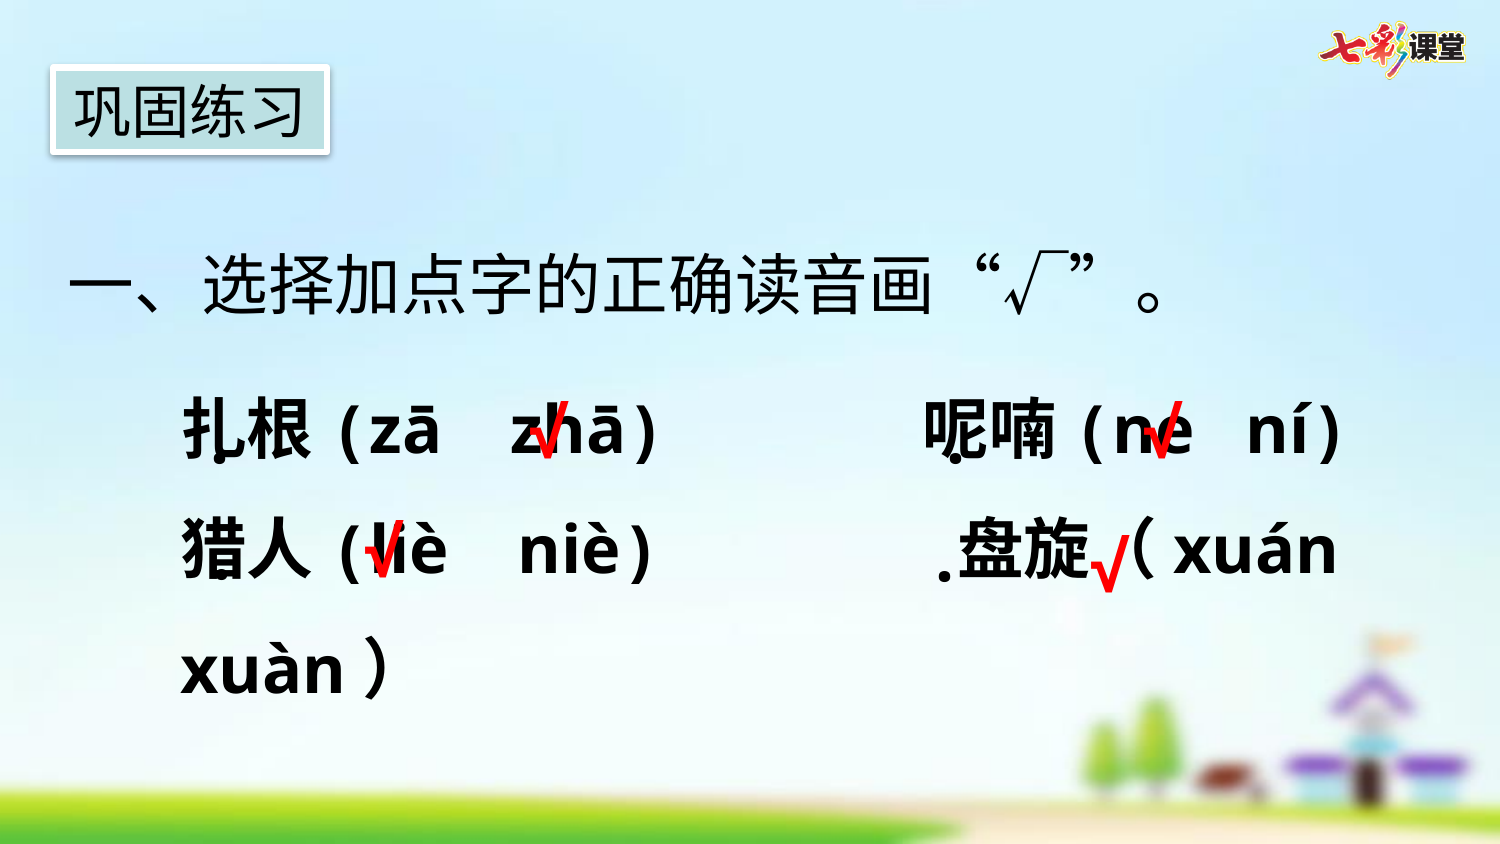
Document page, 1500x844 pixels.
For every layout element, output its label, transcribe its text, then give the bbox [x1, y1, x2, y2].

text_box 扎根(zā zhā) 呢喃(ne ní) 猎人(liè niè) 盘旋（xuán xuàn） [165, 339, 1500, 714]
text_box √ [1074, 517, 1170, 613]
text_box · [921, 526, 1016, 622]
text_box 巩固练习 [50, 64, 330, 155]
text_box · [197, 524, 292, 620]
text_box · [932, 408, 1027, 504]
text_box √ [1127, 384, 1223, 480]
picture [0, 0, 1500, 844]
text_box 一、选择加点字的正确读音画“√”。 [53, 235, 1500, 330]
text_box · [195, 408, 291, 504]
text_box √ [513, 384, 609, 480]
text_box √ [348, 503, 443, 598]
